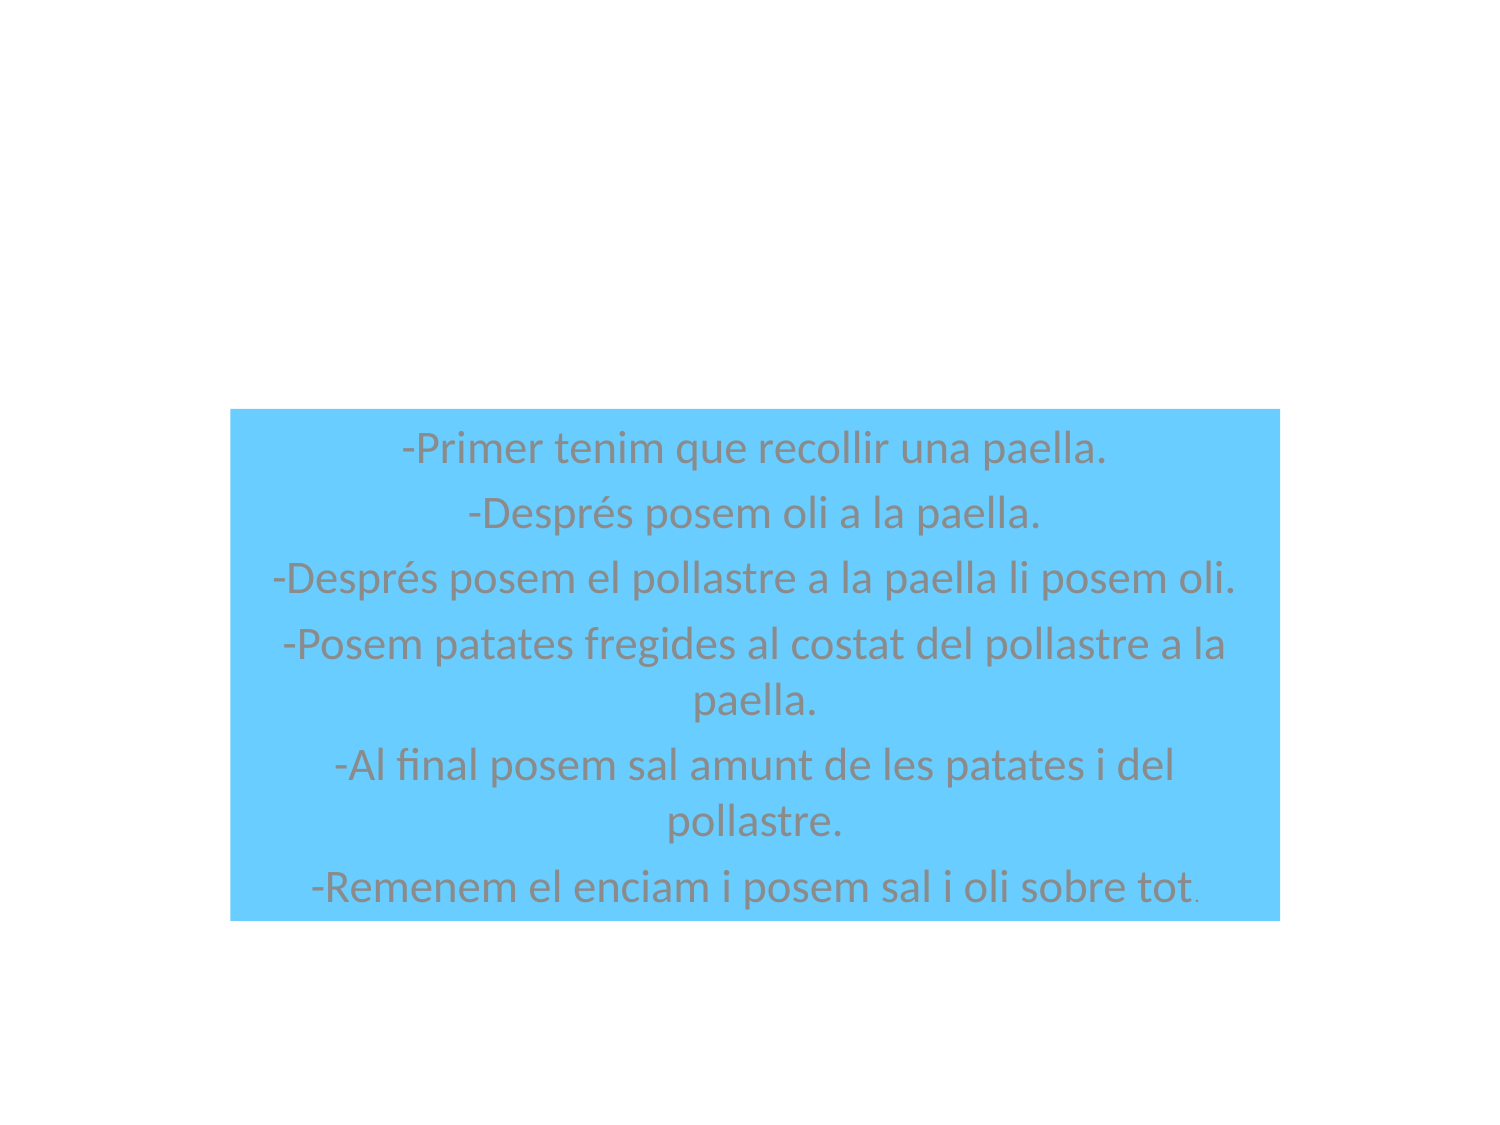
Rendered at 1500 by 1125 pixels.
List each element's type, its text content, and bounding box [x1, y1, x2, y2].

subtitle -Primer tenim que recollir una paella. -Després posem oli a la paella. -Després posem el pollastre a la paella li posem oli. -Posem patates fregides al costat del pollastre a la paella. -Al final posem sal amunt de les patates i del pollastre. -Remenem el enciam i posem sal i oli sobre tot. [230, 408, 1281, 921]
title [112, 349, 1388, 591]
